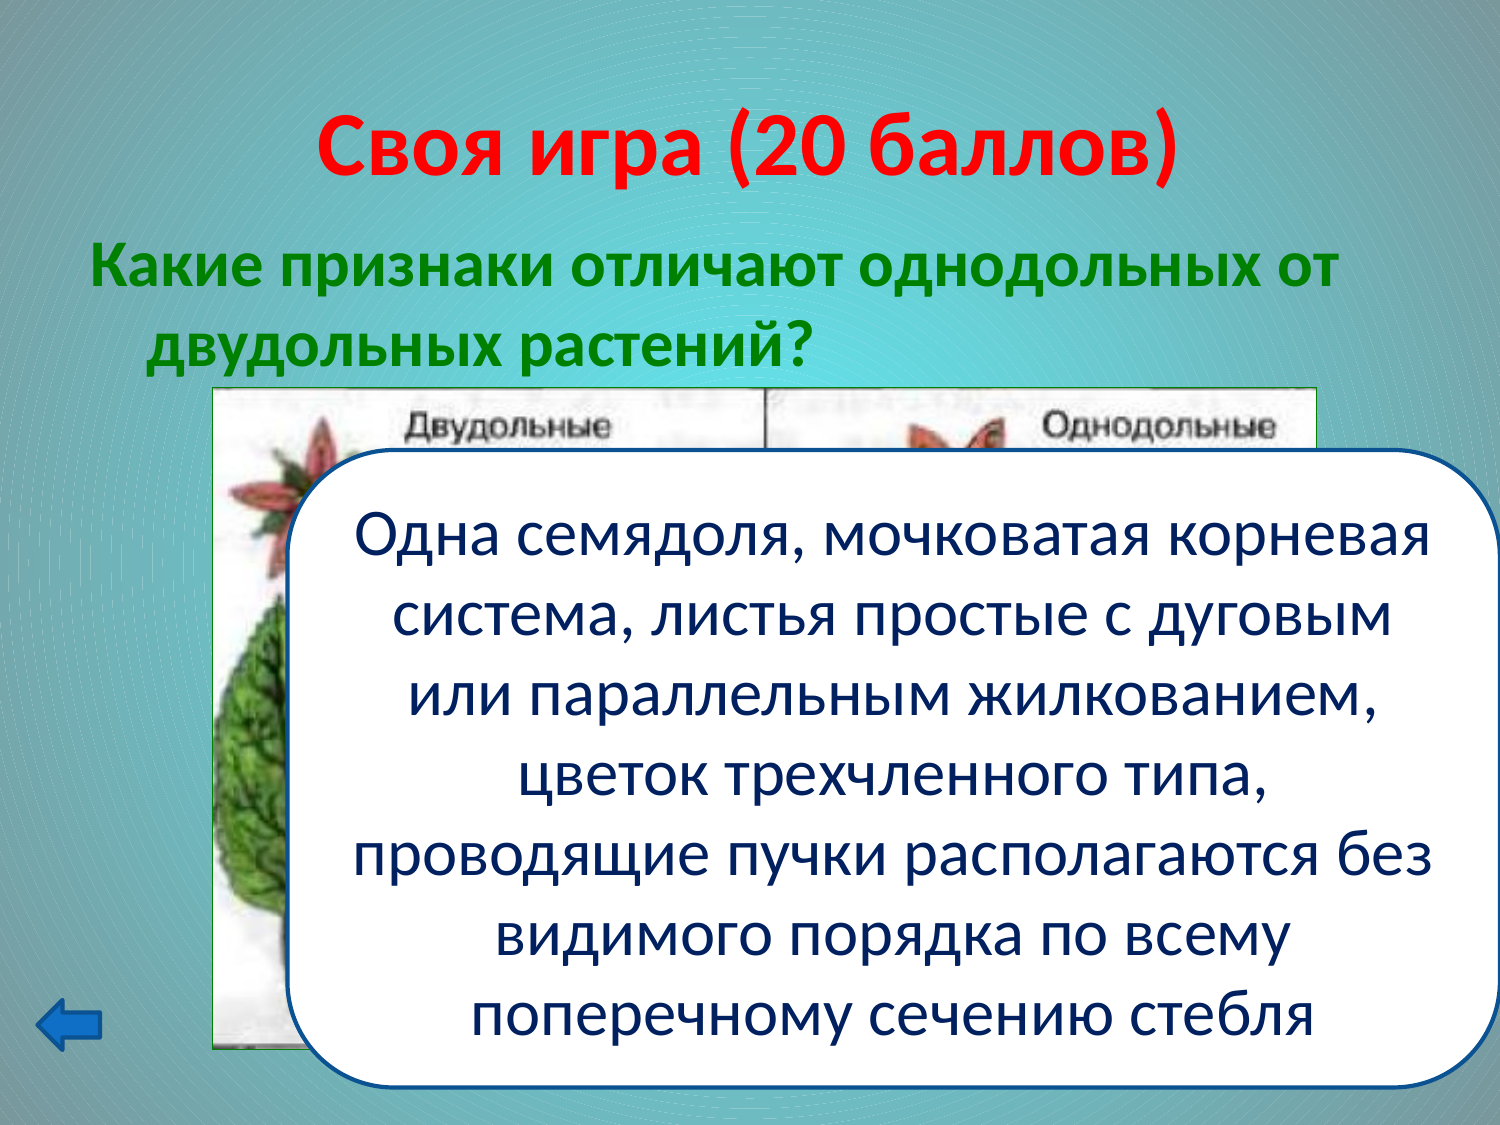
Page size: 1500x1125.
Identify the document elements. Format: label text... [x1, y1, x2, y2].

title Своя игра (20 баллов) [75, 45, 1425, 212]
list Какие признаки отличают однодольных от двудольных растений? [75, 212, 1425, 1005]
text_box [35, 998, 103, 1052]
picture [212, 387, 1317, 1051]
text_box Одна семядоля, мочковатая корневая система, листья простые с дуговым или параллельным жилкованием, цветок трехчленного типа, проводящие пучки располагаются без видимого порядка по всему поперечному сечению стебля [317, 447, 1500, 1090]
